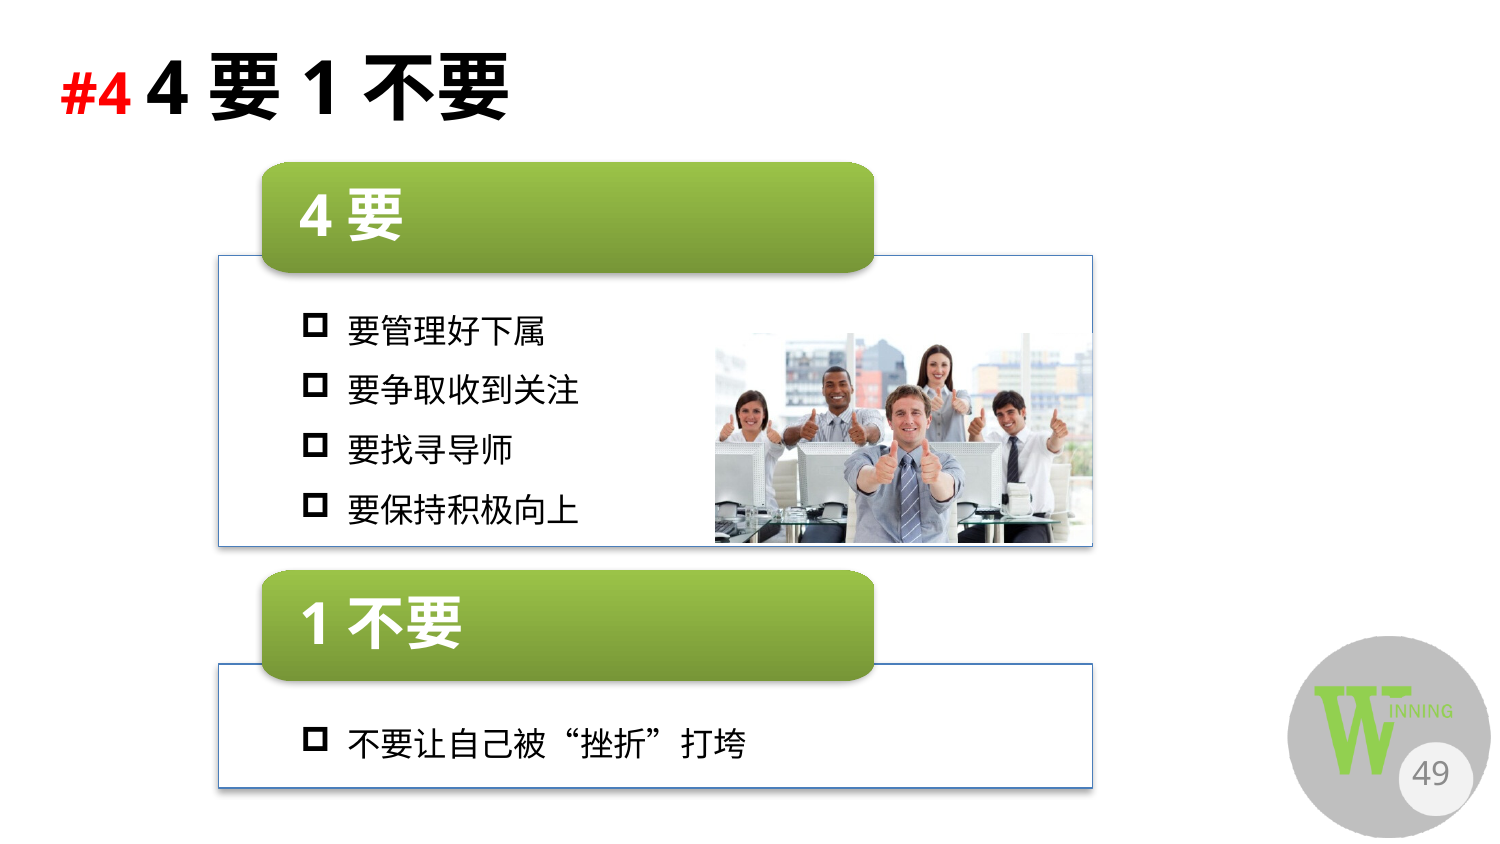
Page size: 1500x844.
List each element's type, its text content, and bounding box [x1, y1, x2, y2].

picture [1281, 625, 1495, 844]
slide_number 49 [1387, 752, 1475, 798]
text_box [218, 161, 1093, 789]
picture [714, 333, 1093, 544]
text_box #4 4要1不要 [3, 32, 569, 137]
